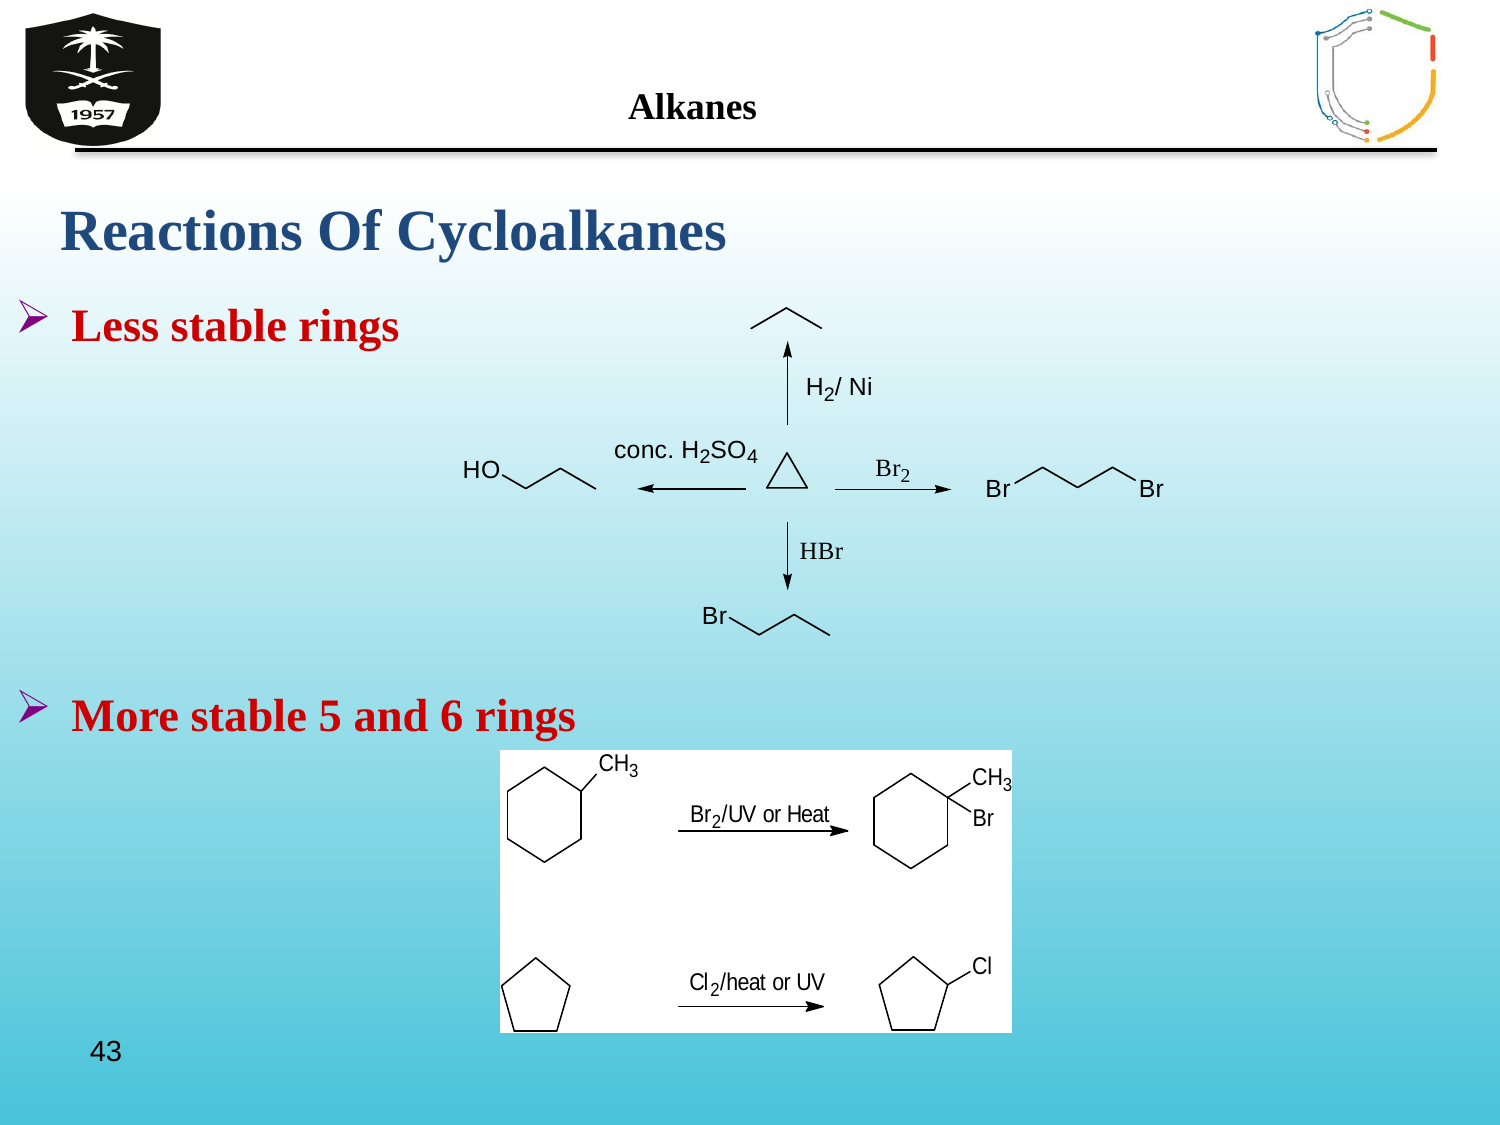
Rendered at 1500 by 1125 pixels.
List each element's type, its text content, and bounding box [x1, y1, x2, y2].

text_box Alkanes [613, 74, 773, 135]
picture [1287, 0, 1463, 165]
list Less stable rings More stable 5 and 6 rings [0, 287, 1350, 750]
text_box 43 [75, 1024, 425, 1103]
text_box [499, 749, 1013, 1034]
picture [24, 12, 163, 151]
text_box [462, 304, 1165, 638]
title Reactions Of Cycloalkanes [24, 174, 763, 280]
